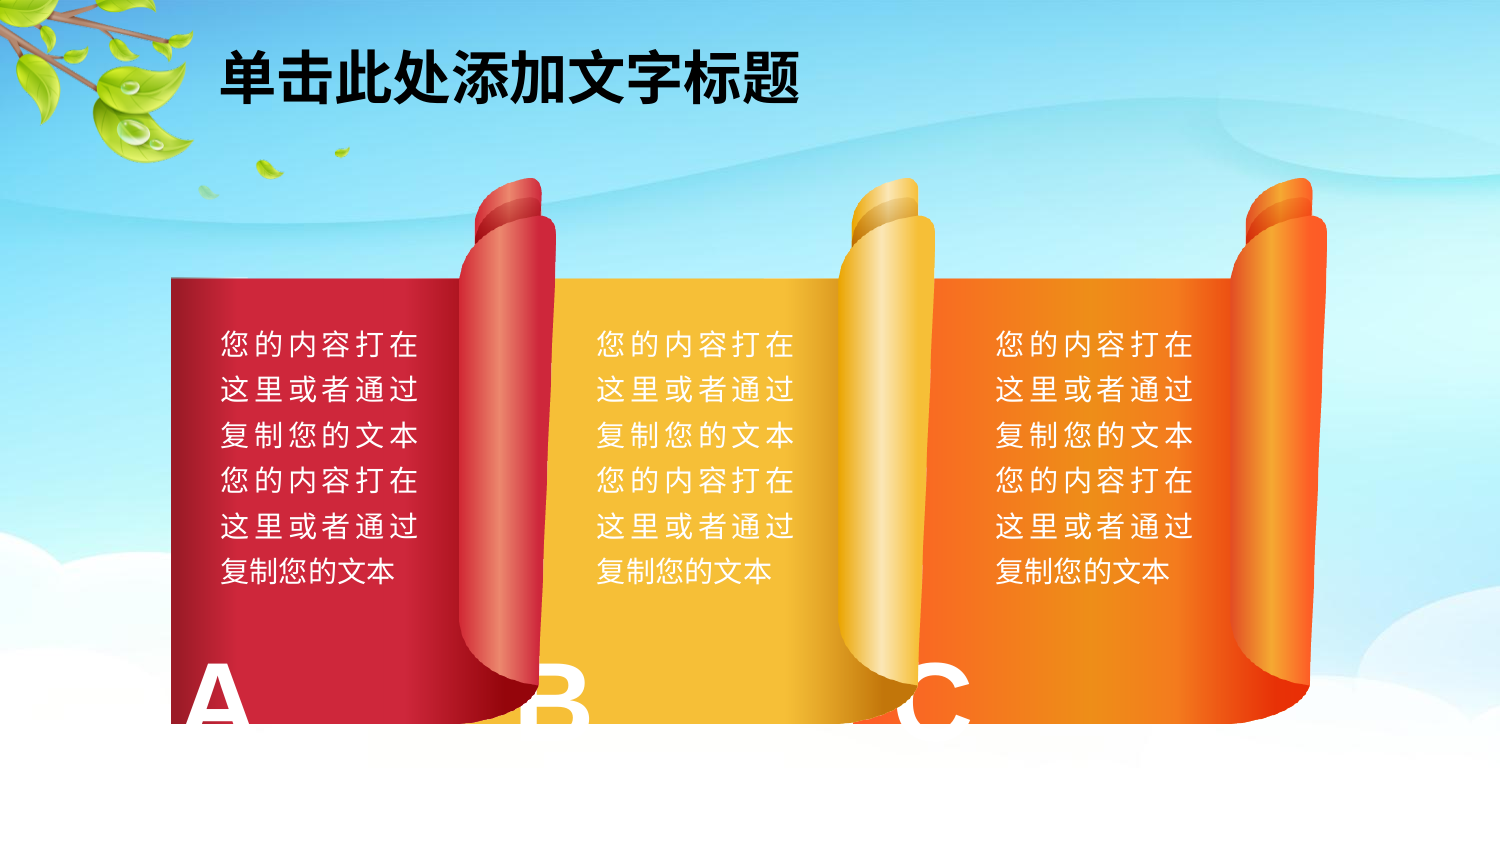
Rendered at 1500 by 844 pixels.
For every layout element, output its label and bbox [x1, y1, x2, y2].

text_box [556, 178, 935, 755]
picture [0, 0, 1500, 844]
text_box [162, 178, 556, 755]
text_box [935, 178, 1327, 755]
